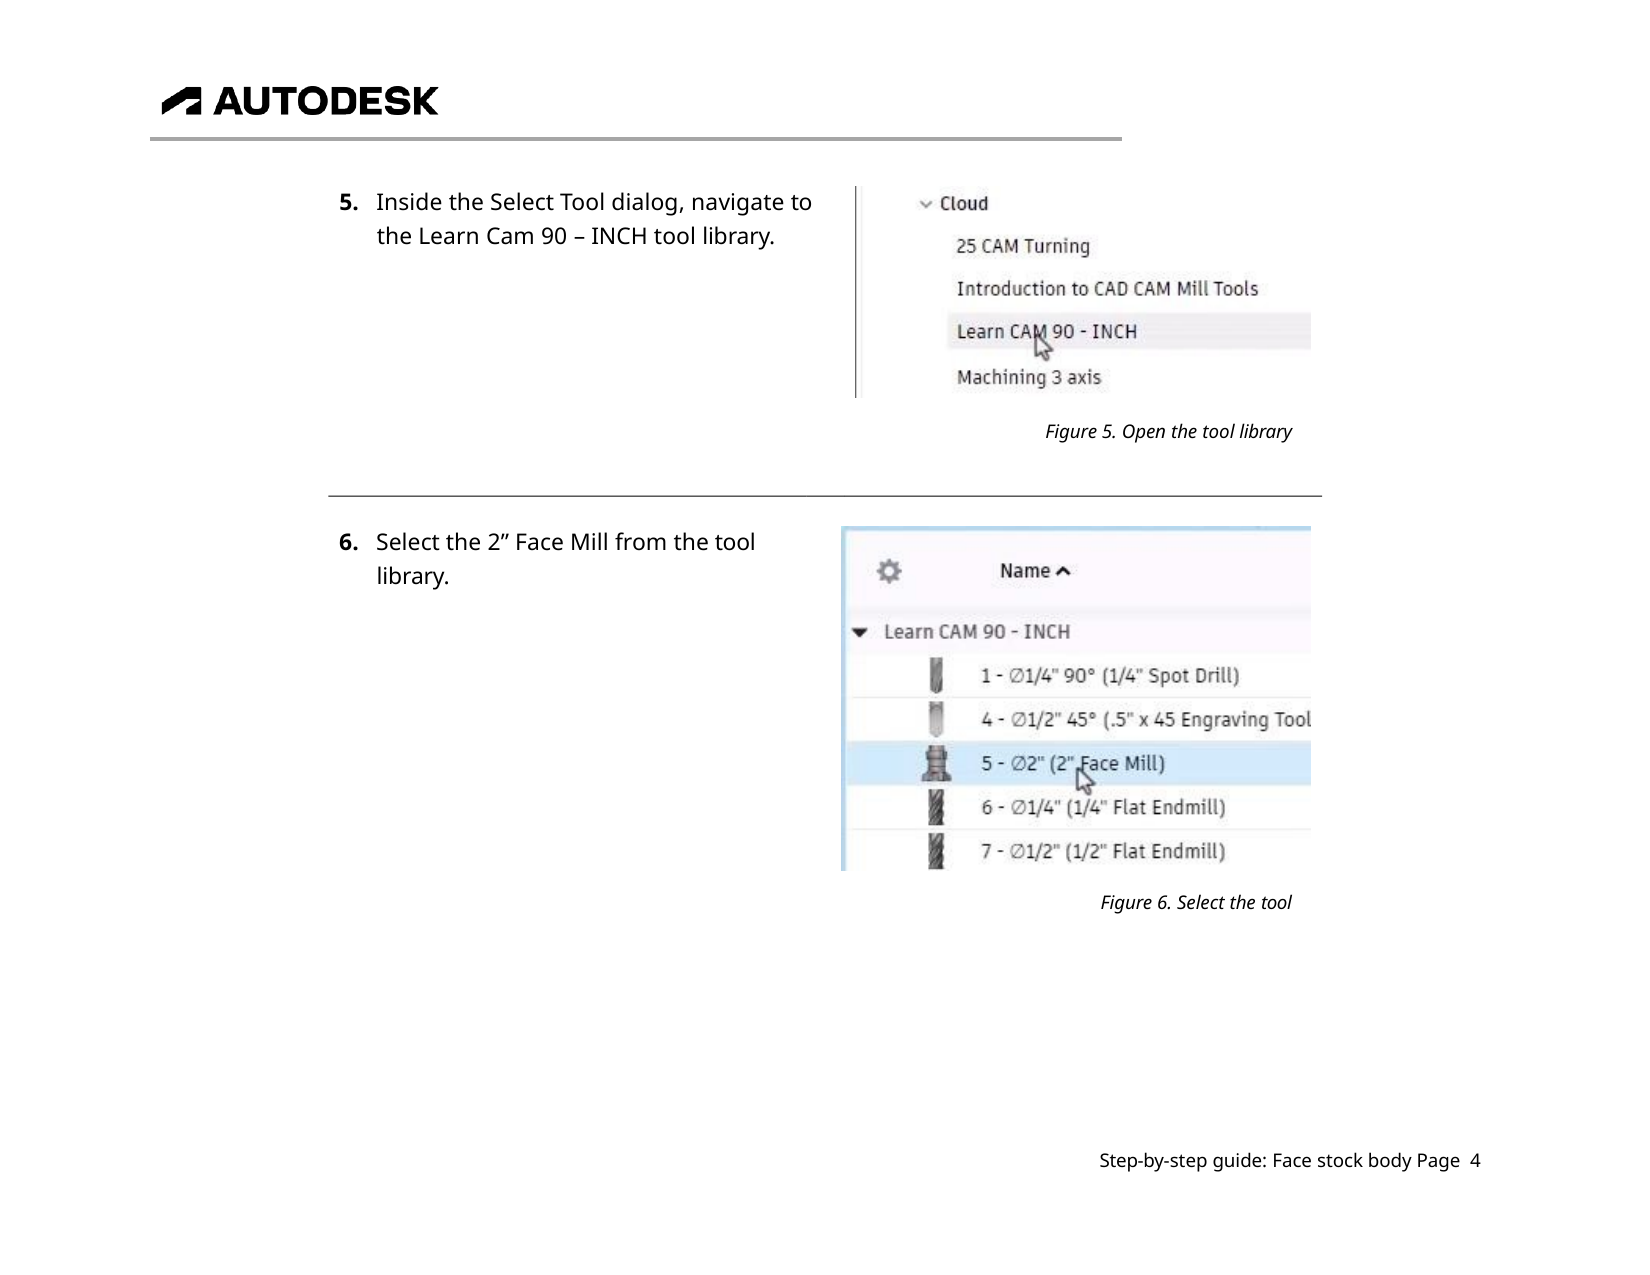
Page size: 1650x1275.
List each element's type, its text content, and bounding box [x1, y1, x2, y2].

picture [841, 526, 1311, 871]
text_box 5. Inside the Select Tool dialog, navigate to the Learn Cam 90 – INCH tool library. [337, 178, 822, 250]
slide_number Step-by-step guide: Face stock body Page 10 [1097, 1145, 1509, 1275]
text_box 6. Select the 2” Face Mill from the tool library. [337, 518, 764, 590]
text_box Figure 6. Select the tool [1098, 888, 1313, 913]
picture [854, 186, 1311, 398]
text_box Figure 5. Open the tool library [1043, 417, 1313, 442]
picture [161, 86, 439, 115]
